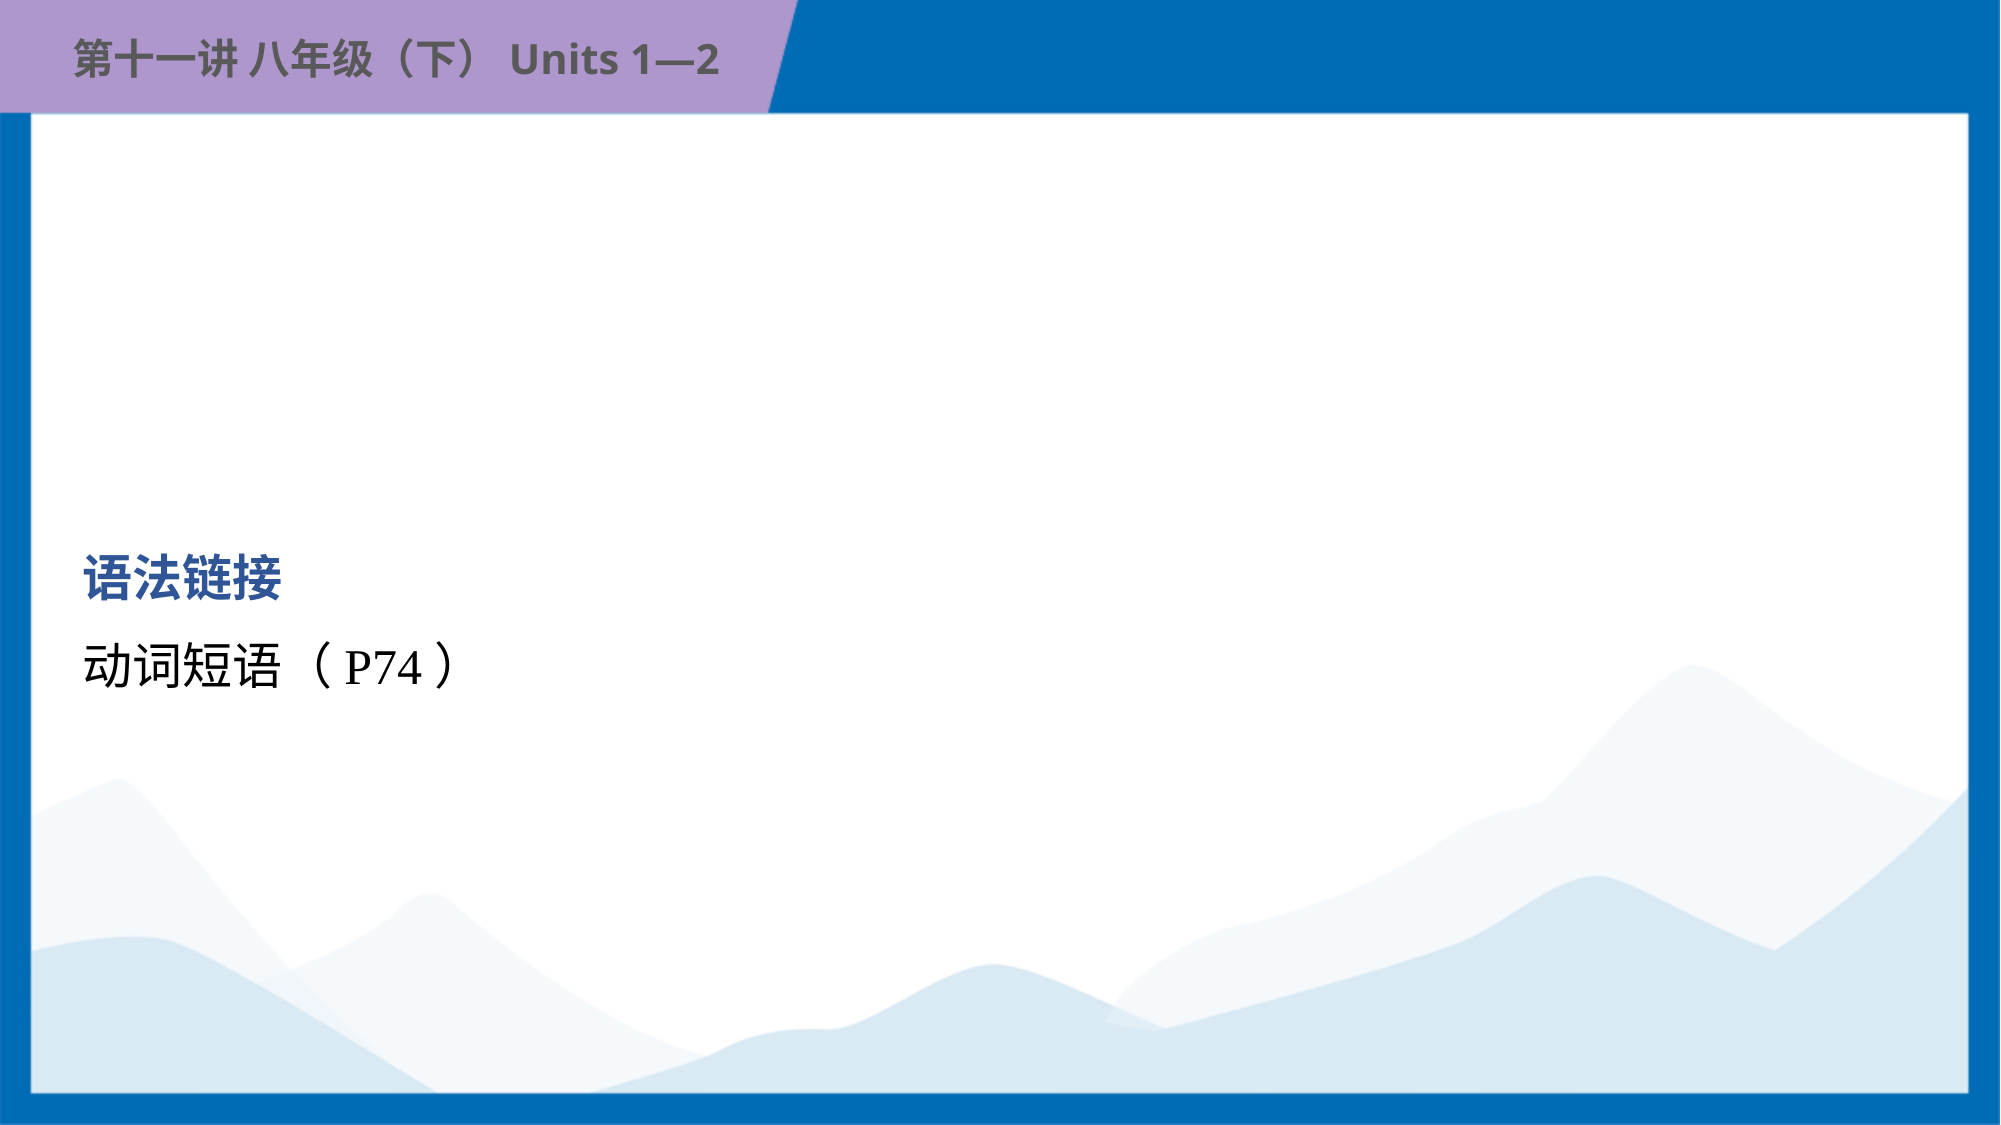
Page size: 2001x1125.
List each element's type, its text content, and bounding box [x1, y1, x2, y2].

picture [0, 0, 2000, 1125]
text_box 语法链接 动词短语（P74） [82, 514, 1917, 685]
